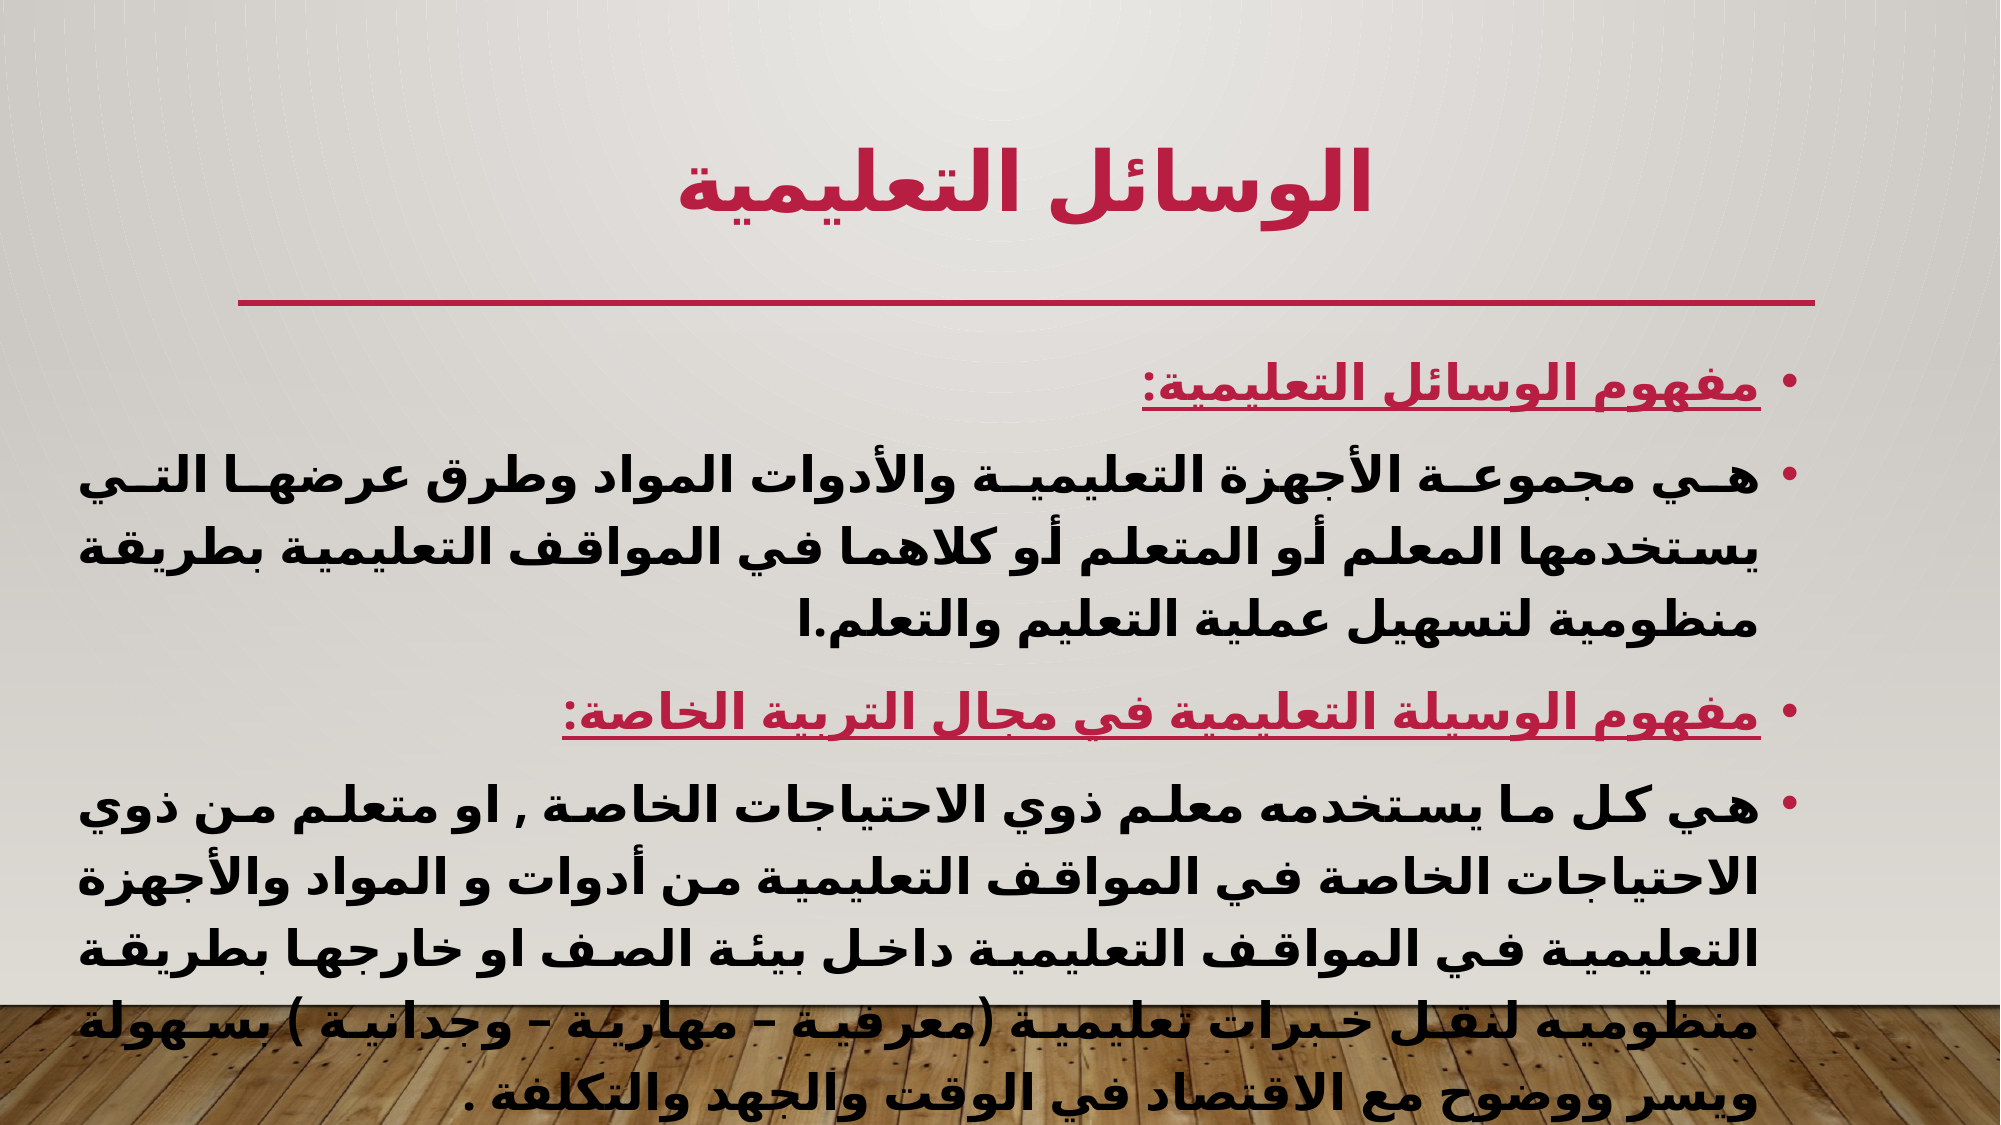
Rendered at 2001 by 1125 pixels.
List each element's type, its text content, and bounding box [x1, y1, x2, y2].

title الوسائل التعليمية [238, 131, 1814, 305]
list مفهوم الوسائل التعليمية: هي مجموعة الأجهزة التعليمية والأدوات المواد وطرق عرضها التي يستخدمها المعلم أو المتعلم أو كلاهما في المواقف التعليمية بطريقة منظومية لتسهيل عملية التعليم والتعلم.ا مفهوم الوسيلة التعليمية في مجال التربية الخاصة: هي كل ما يستخدمه معلم ذوي الاحتياجات الخاصة , او متعلم من ذوي الاحتياجات الخاصة في المواقف التعليمية من أدوات و المواد والأجهزة التعليمية في المواقف التعليمية داخل بيئة الصف او خارجها بطريقة منظوميه لنقل خبرات تعليمية (معرفية – مهارية – وجدانية ) بسهولة ويسر ووضوح مع الاقتصاد في الوقت والجهد والتكلفة . [62, 330, 1814, 897]
picture [0, 1005, 2000, 1125]
